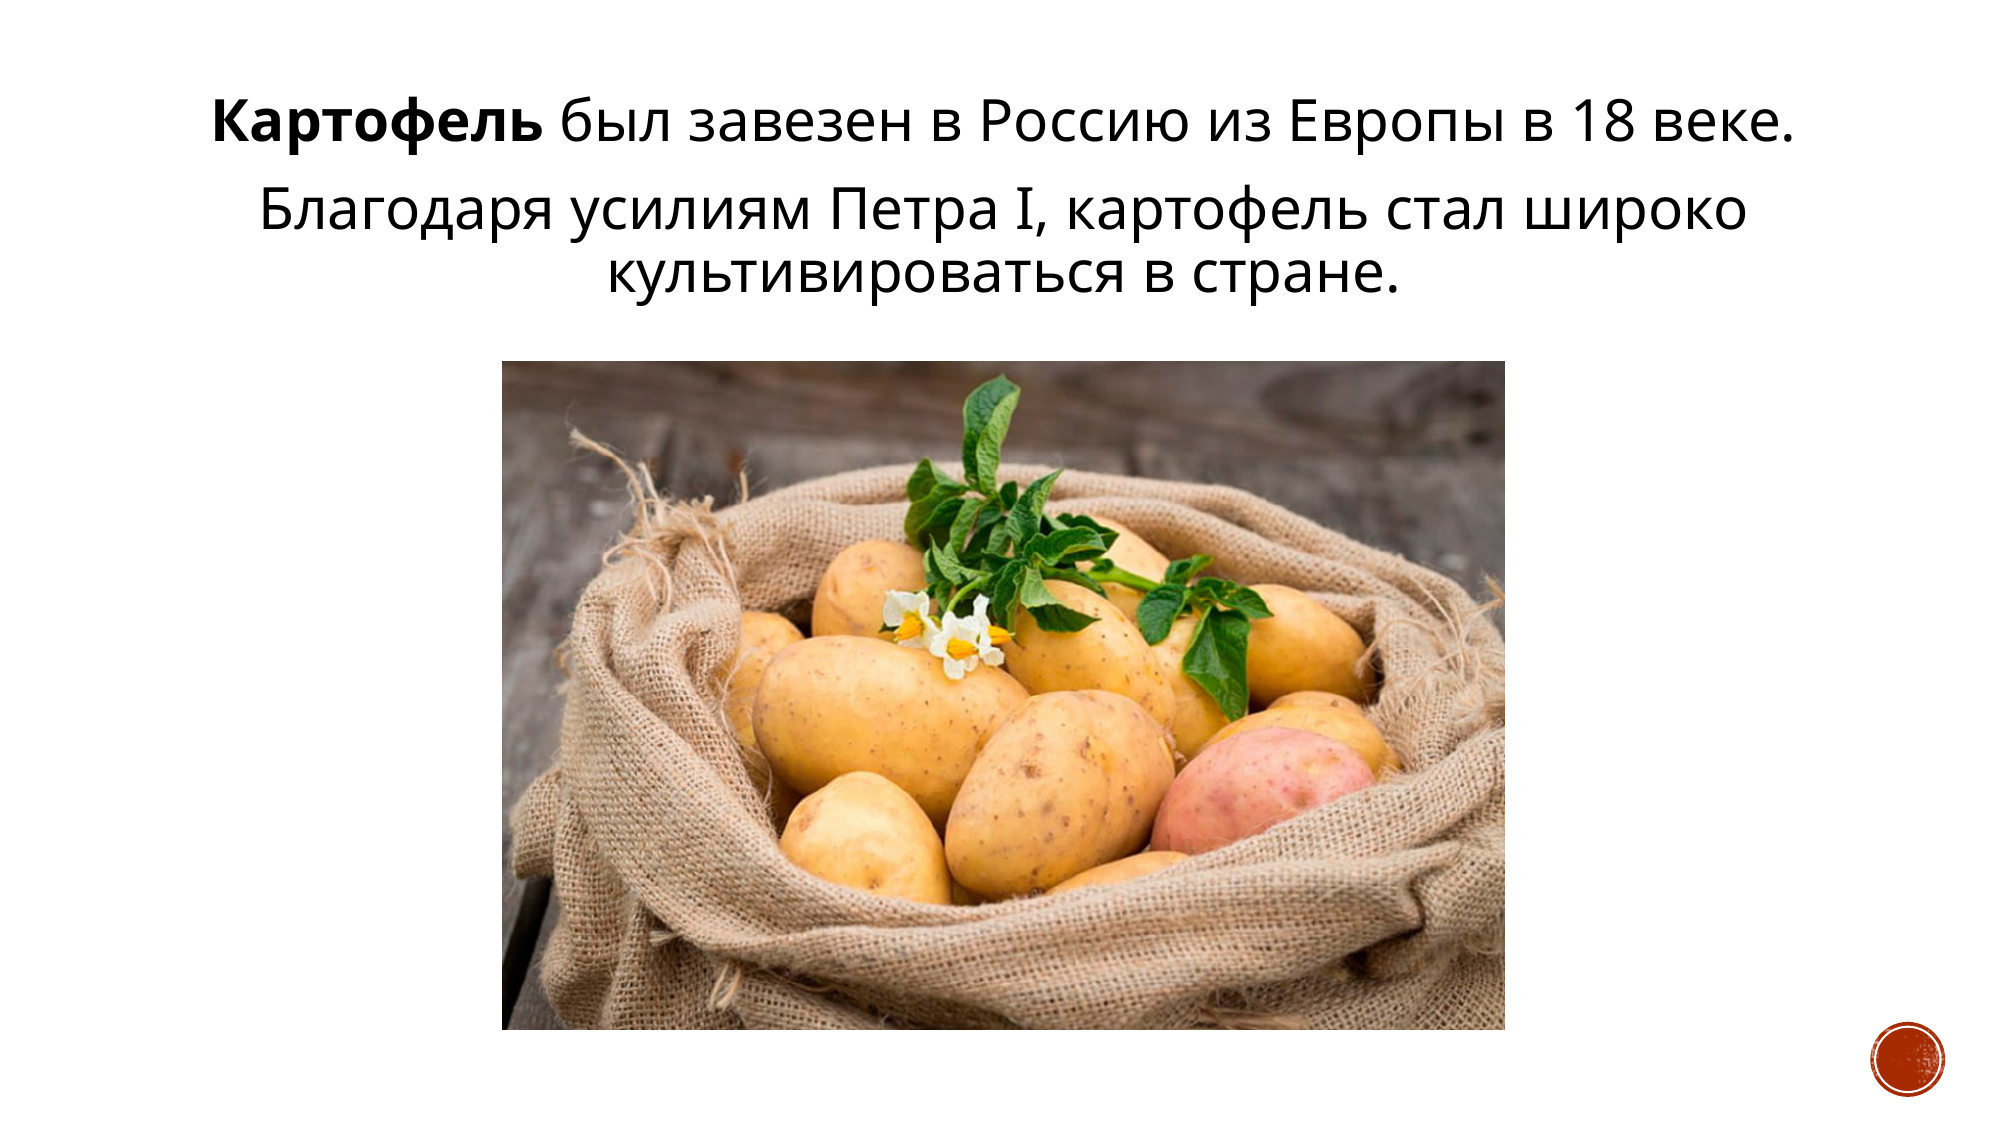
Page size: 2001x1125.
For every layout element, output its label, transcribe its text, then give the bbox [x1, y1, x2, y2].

picture [502, 361, 1505, 1030]
list Картофель был завезен в Россию из Европы в 18 веке. Благодаря усилиям Петра I, картофель стал широко культивироваться в стране. [178, 84, 1829, 749]
